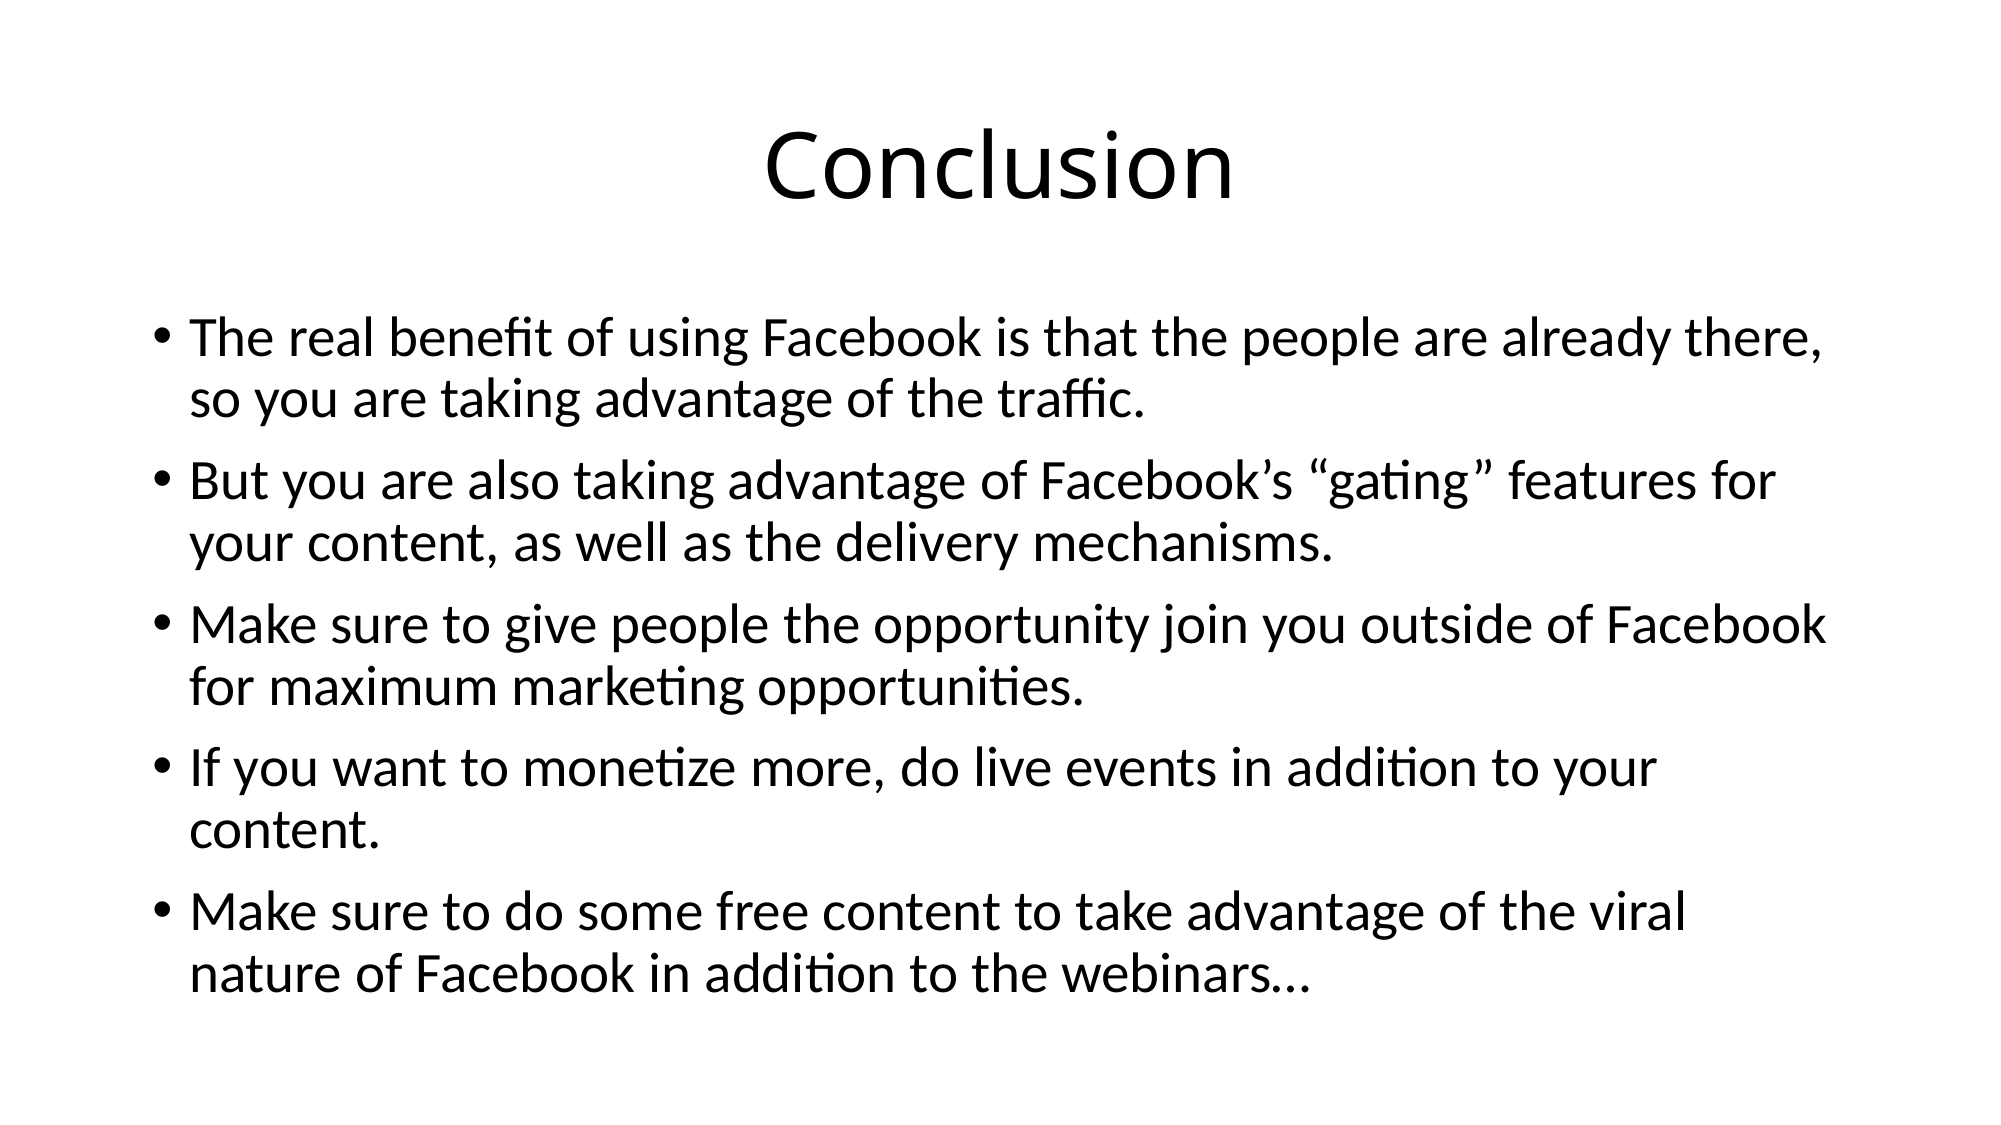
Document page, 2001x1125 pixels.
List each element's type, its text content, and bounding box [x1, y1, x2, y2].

list The real benefit of using Facebook is that the people are already there, so you are taking advantage of the traffic. But you are also taking advantage of Facebook’s “gating” features for your content, as well as the delivery mechanisms. Make sure to give people the opportunity join you outside of Facebook for maximum marketing opportunities. If you want to monetize more, do live events in addition to your content. Make sure to do some free content to take advantage of the viral nature of Facebook in addition to the webinars… [137, 299, 1863, 1014]
title Conclusion [137, 59, 1863, 278]
